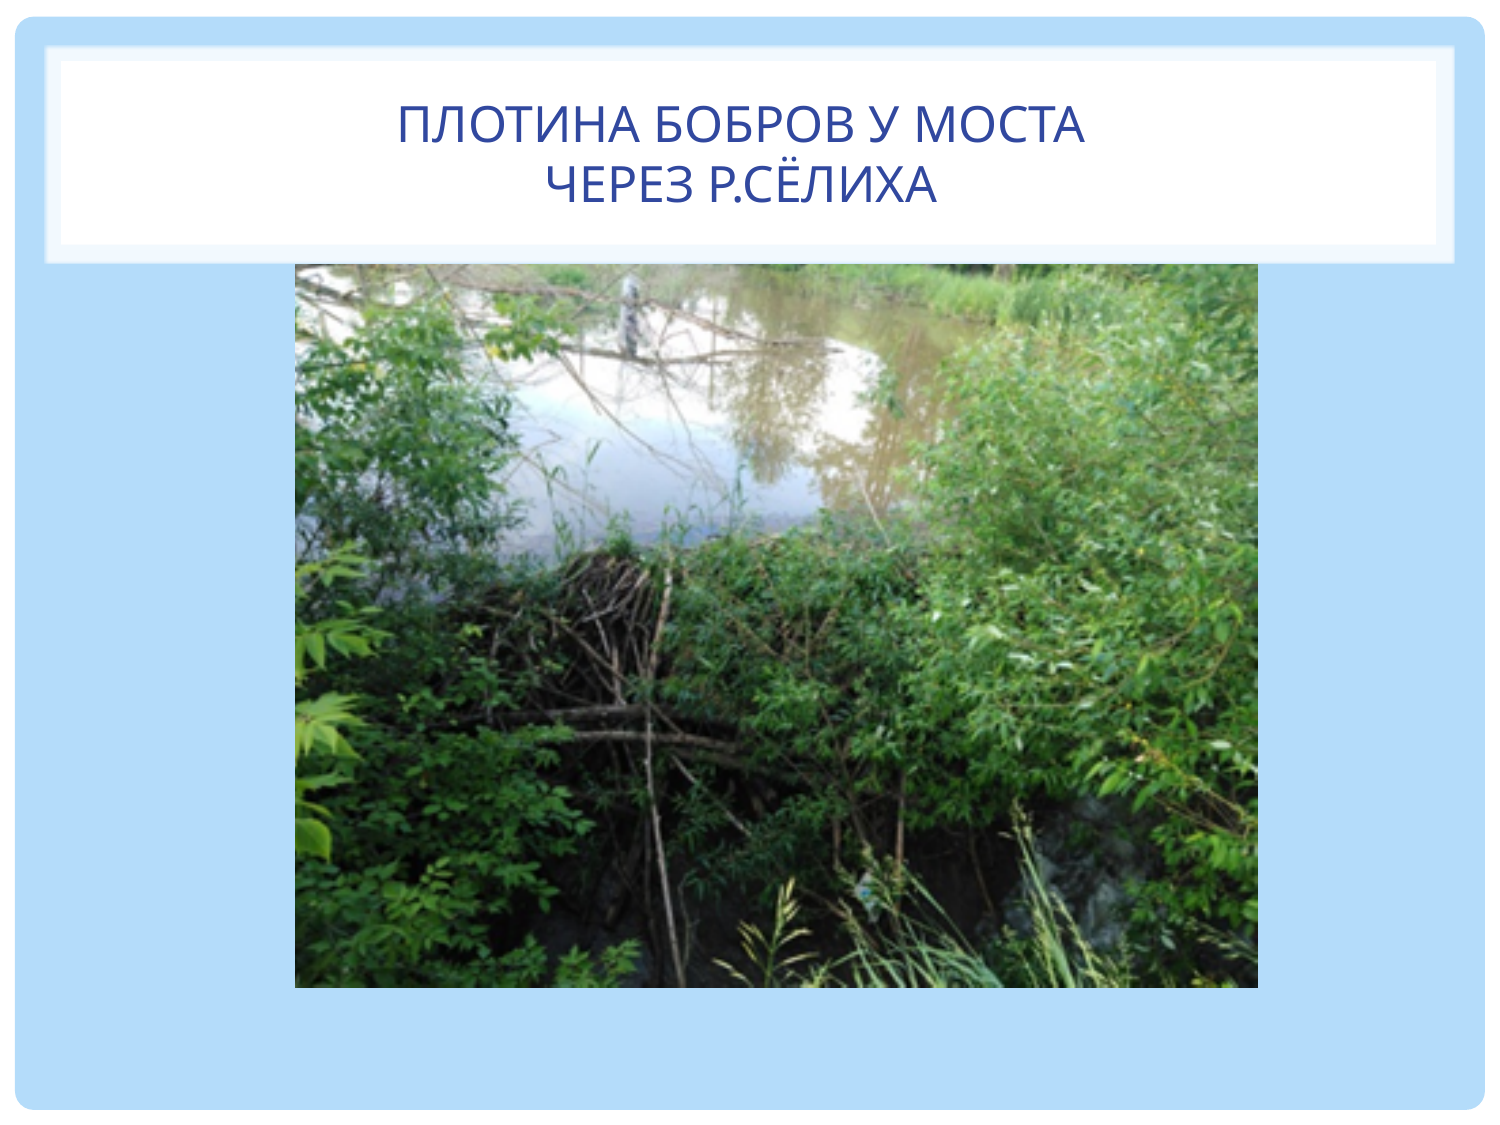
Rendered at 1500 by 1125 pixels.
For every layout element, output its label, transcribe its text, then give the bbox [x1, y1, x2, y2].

title Плотина бобров у моста через р.Сёлиха [69, 66, 1425, 238]
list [295, 264, 1259, 988]
